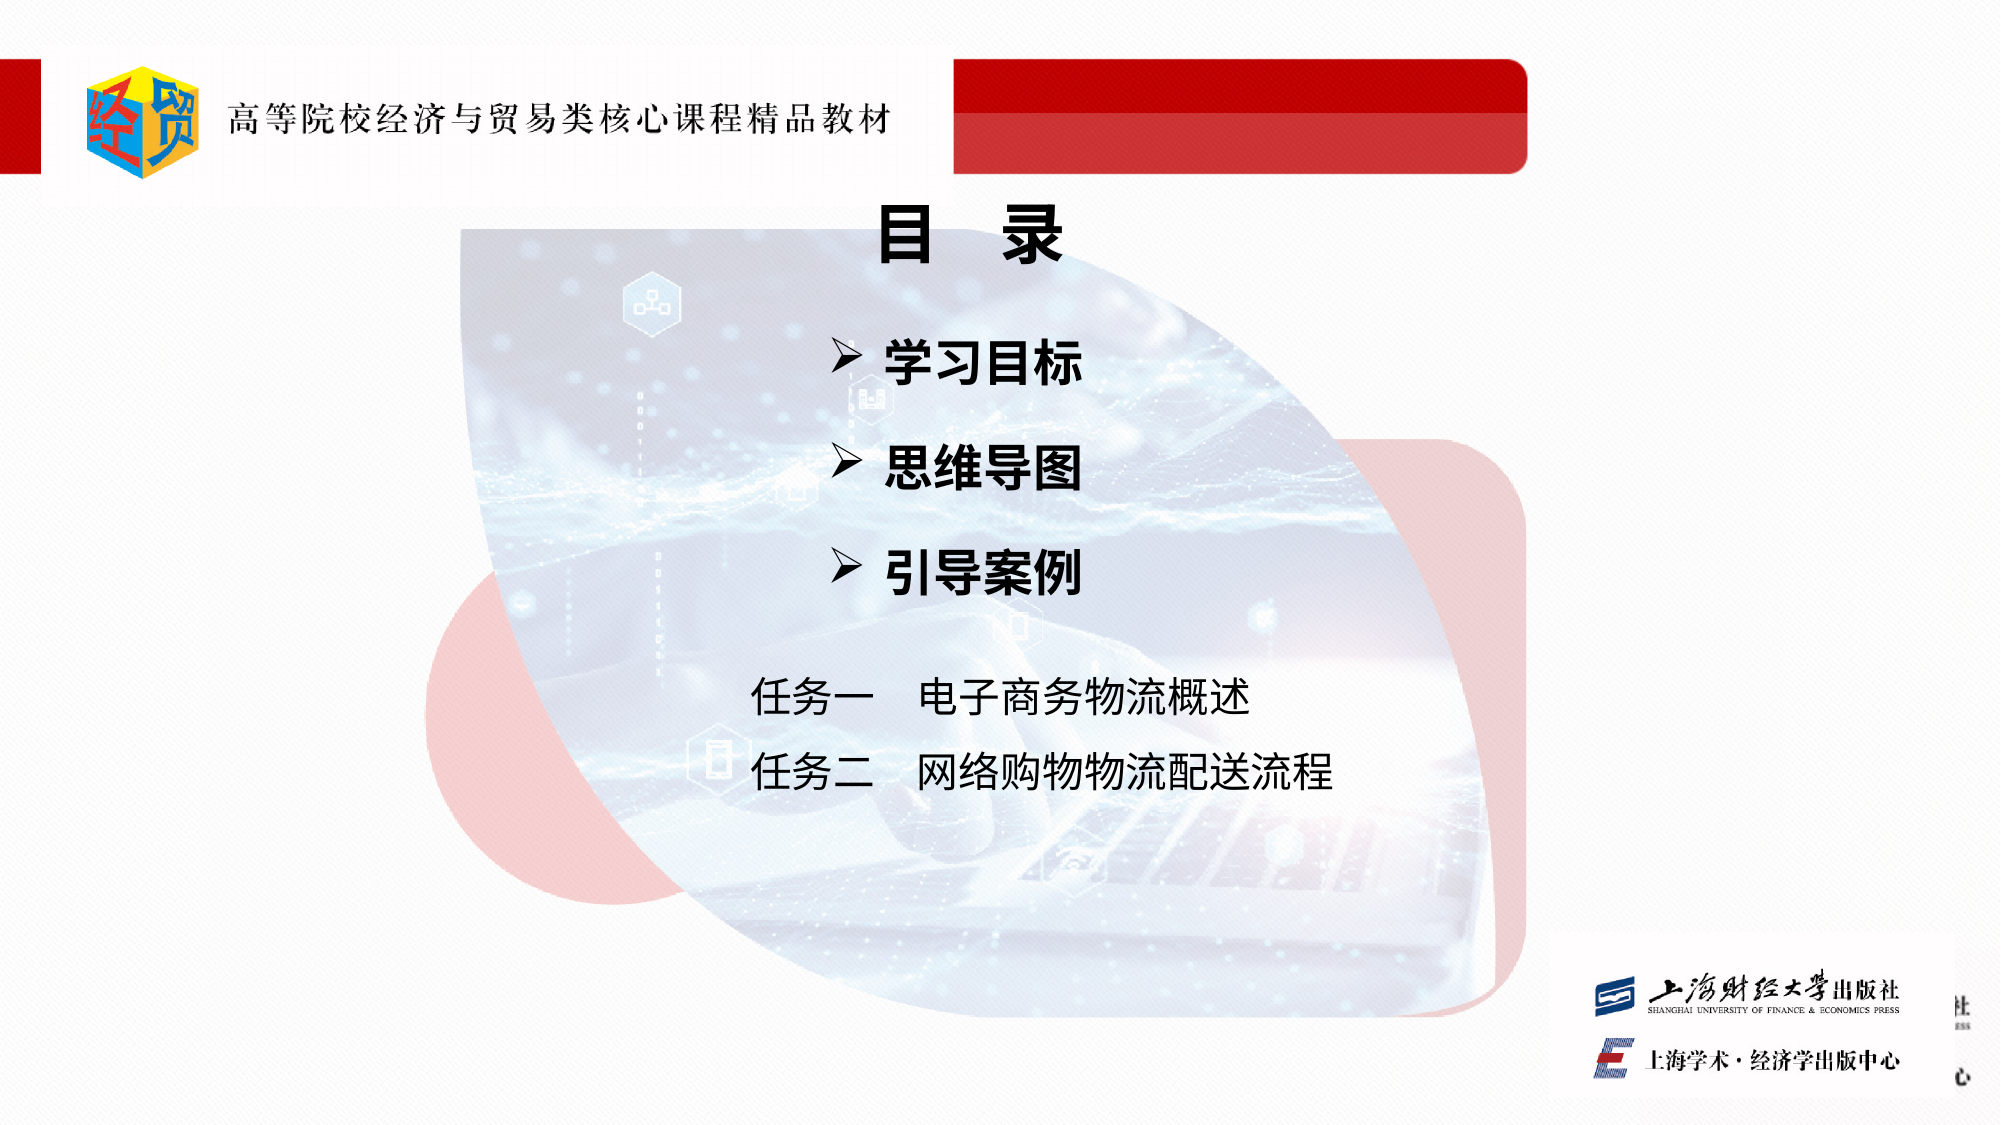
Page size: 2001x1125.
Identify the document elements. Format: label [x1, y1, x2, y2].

picture [0, 0, 2001, 1125]
text_box [688, 323, 1665, 798]
text_box [40, 44, 1956, 1098]
